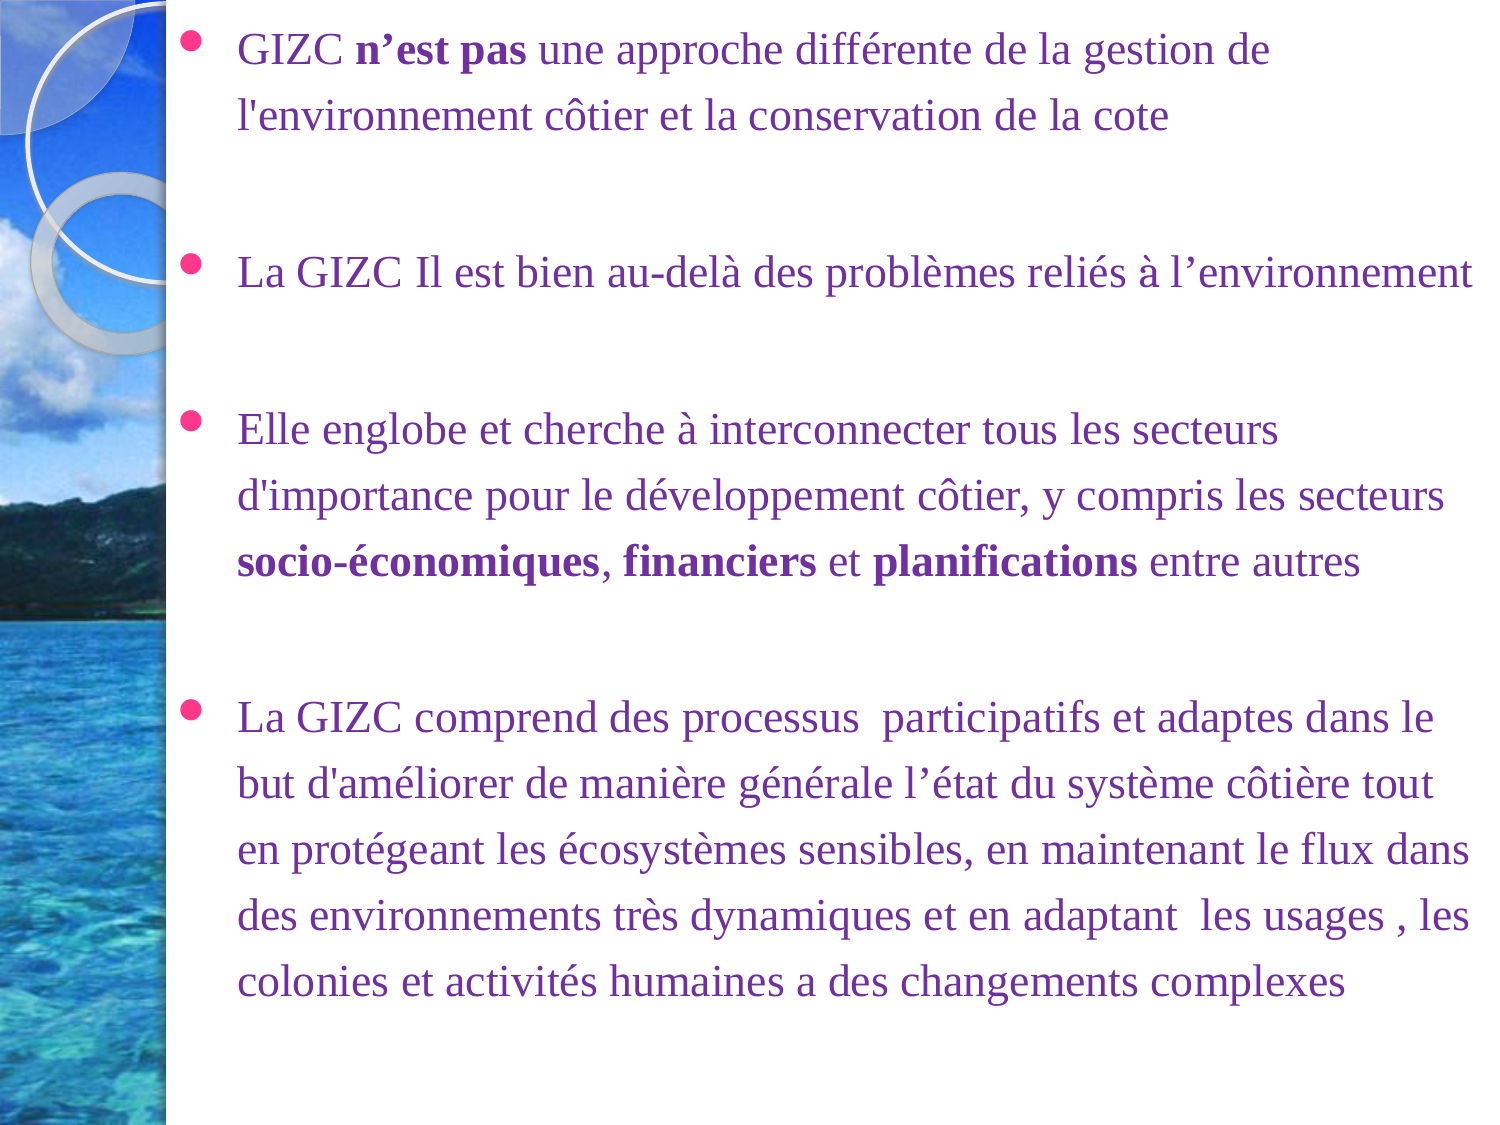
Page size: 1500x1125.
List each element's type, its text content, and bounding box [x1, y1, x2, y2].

picture [136, 0, 162, 4]
picture [53, 240, 160, 332]
list GIZC n’est pas une approche différente de la gestion de l'environnement côtier et la conservation de la cote La GIZC Il est bien au-delà des problèmes reliés à l’environnement Elle englobe et cherche à interconnecter tous les secteurs d'importance pour le développement côtier, y compris les secteurs socio-économiques, financiers et planifications entre autres La GIZC comprend des processus participatifs et adaptes dans le but d'améliorer de manière générale l’état du système côtière tout en protégeant les écosystèmes sensibles, en maintenant le flux dans des environnements très dynamiques et en adaptant les usages , les colonies et activités humaines a des changements complexes [162, 0, 1500, 788]
picture [0, 134, 166, 1125]
picture [62, 195, 160, 280]
picture [32, 13, 160, 207]
